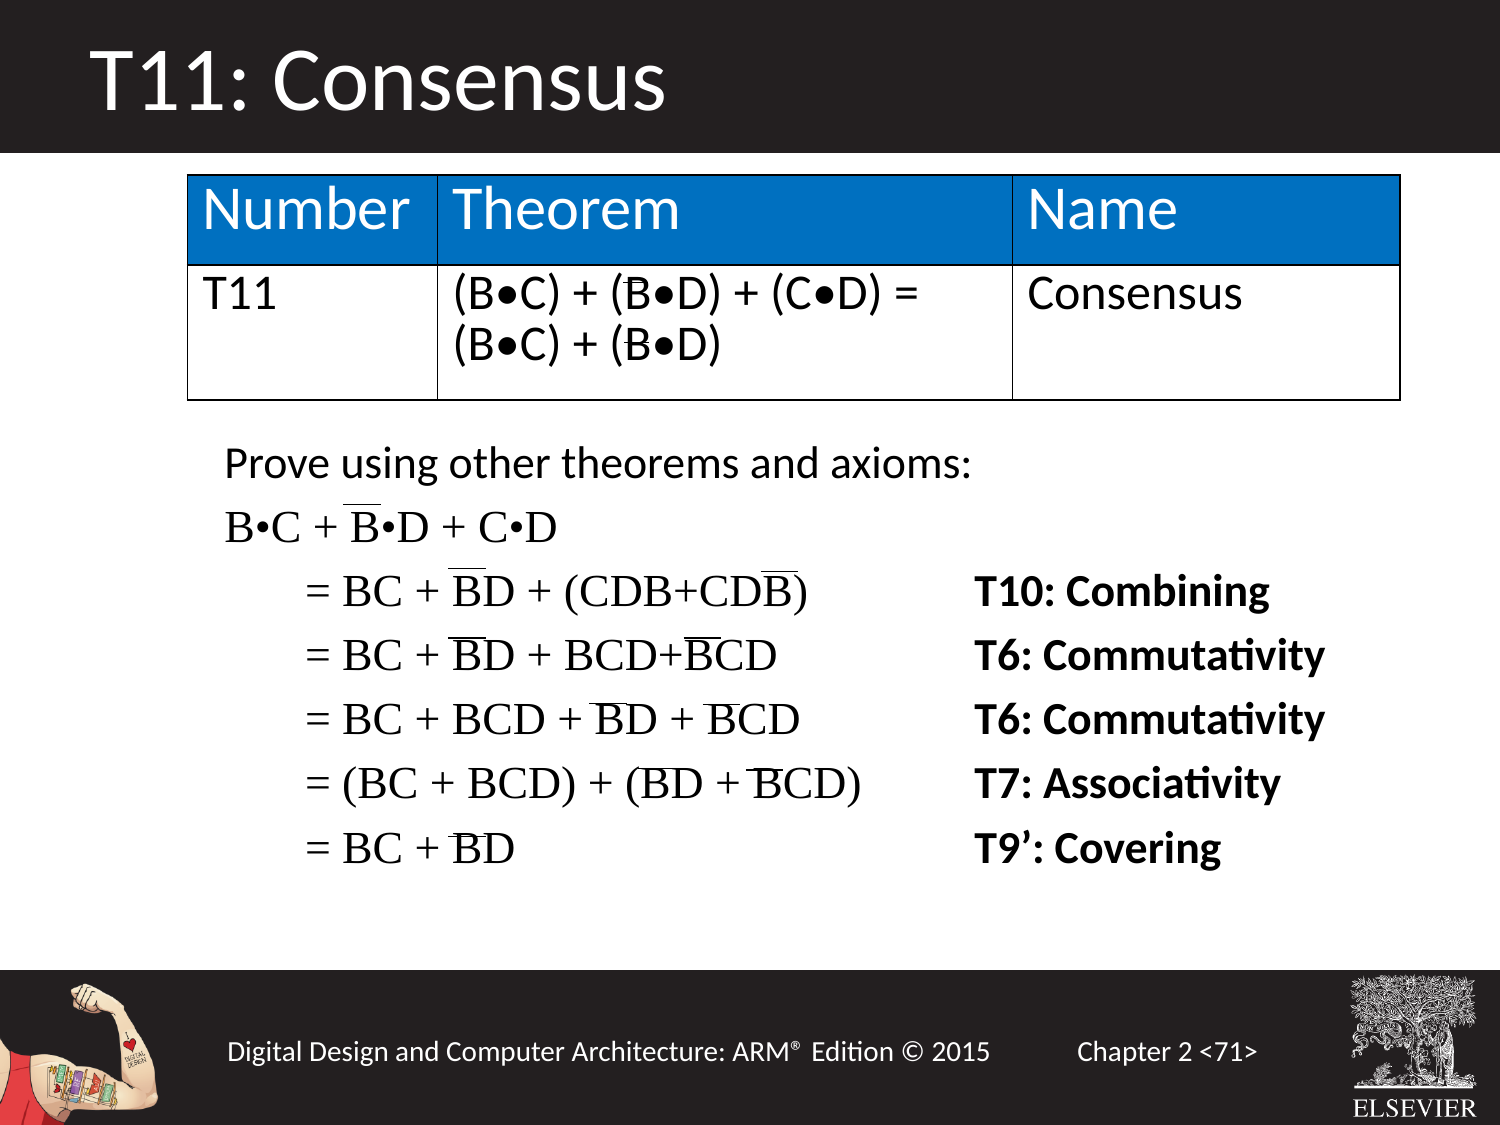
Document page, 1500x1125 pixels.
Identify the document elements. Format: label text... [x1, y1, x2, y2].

picture [0, 979, 163, 1125]
table_cell T11 [188, 266, 437, 399]
text_box T11: Consensus [75, 11, 1375, 136]
table_header Theorem [438, 176, 1012, 264]
table_cell (B•C) + (B•D) + (C•D) = (B•C) + (B•D) [438, 266, 1012, 399]
table_header Number [188, 176, 437, 264]
table_cell Consensus [1013, 266, 1399, 399]
table_header Name [1013, 176, 1399, 264]
text_box Prove using other theorems and axioms: B•C + B•D + C•D = BC + BD + (CDB+CDB) T10: Combining = BC + BD + BCD+BCD T6: Commutativity = BC + BCD + BD + BCD T6: Commutativity = (BC + BCD) + (BD + BCD) T7: Associativity = BC + BD T9’: Covering [209, 425, 1431, 958]
picture [1350, 974, 1477, 1117]
